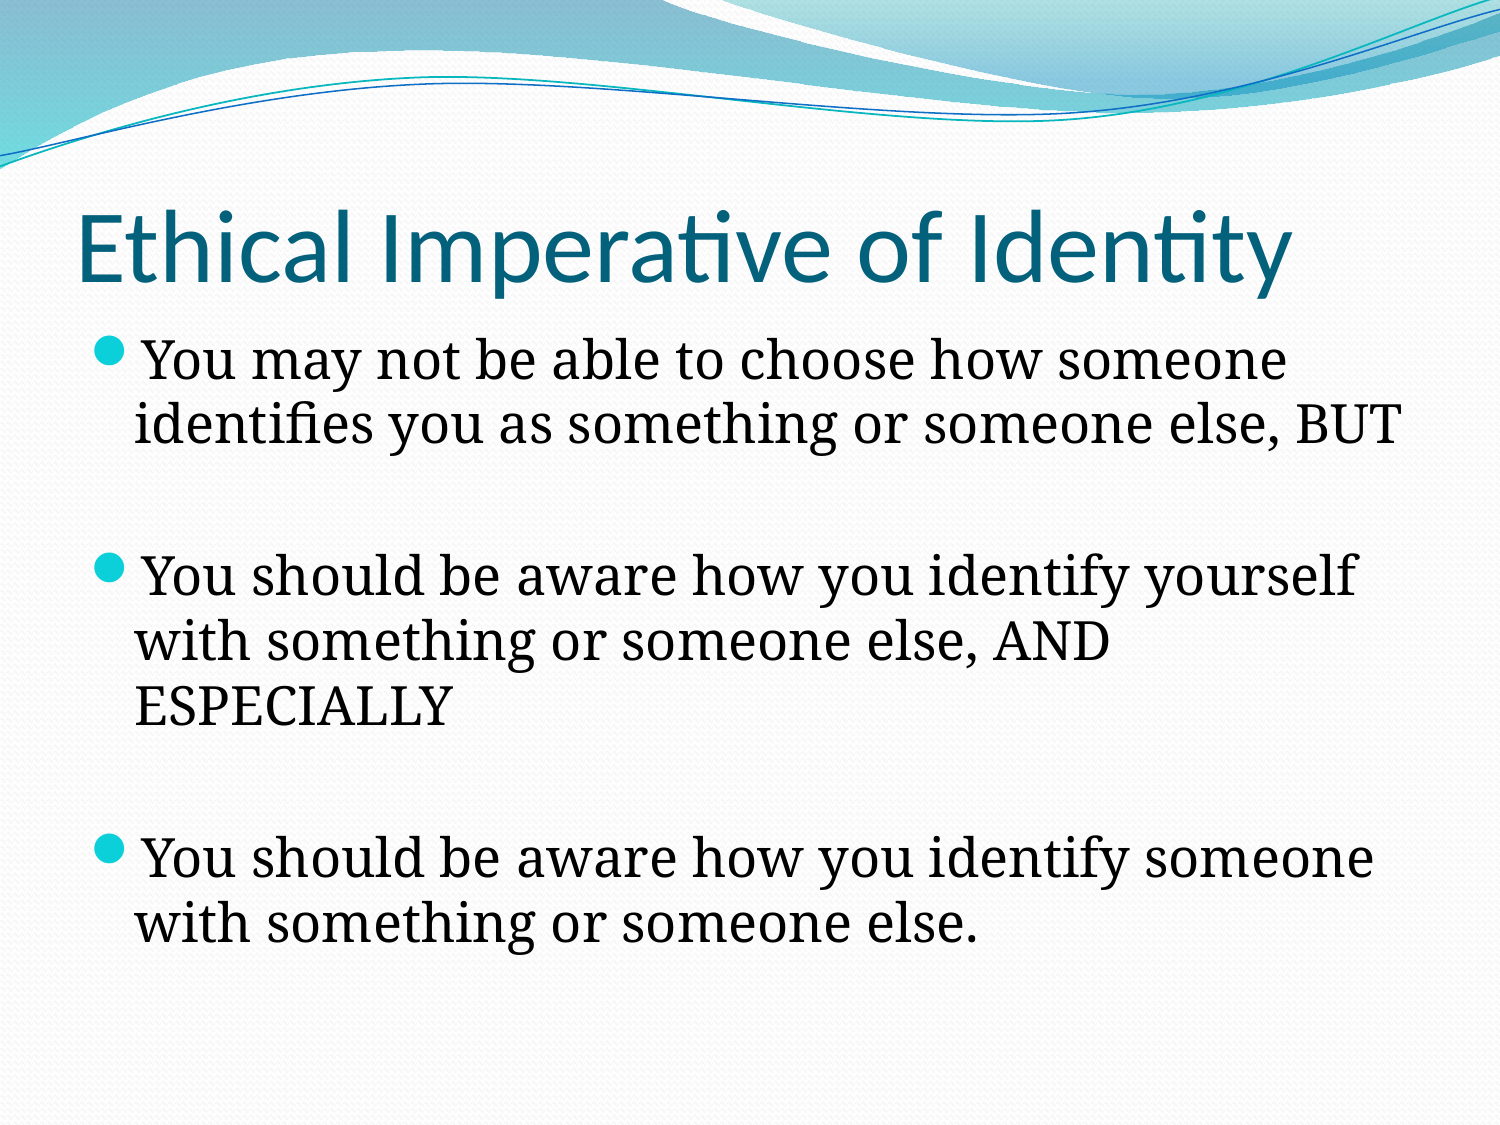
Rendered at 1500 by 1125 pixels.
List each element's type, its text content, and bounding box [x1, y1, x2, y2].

title Ethical Imperative of Identity [74, 115, 1426, 304]
list You may not be able to choose how someone identifies you as something or someone else, BUT You should be aware how you identify yourself with something or someone else, AND ESPECIALLY You should be aware how you identify someone with something or someone else. [74, 317, 1426, 1038]
